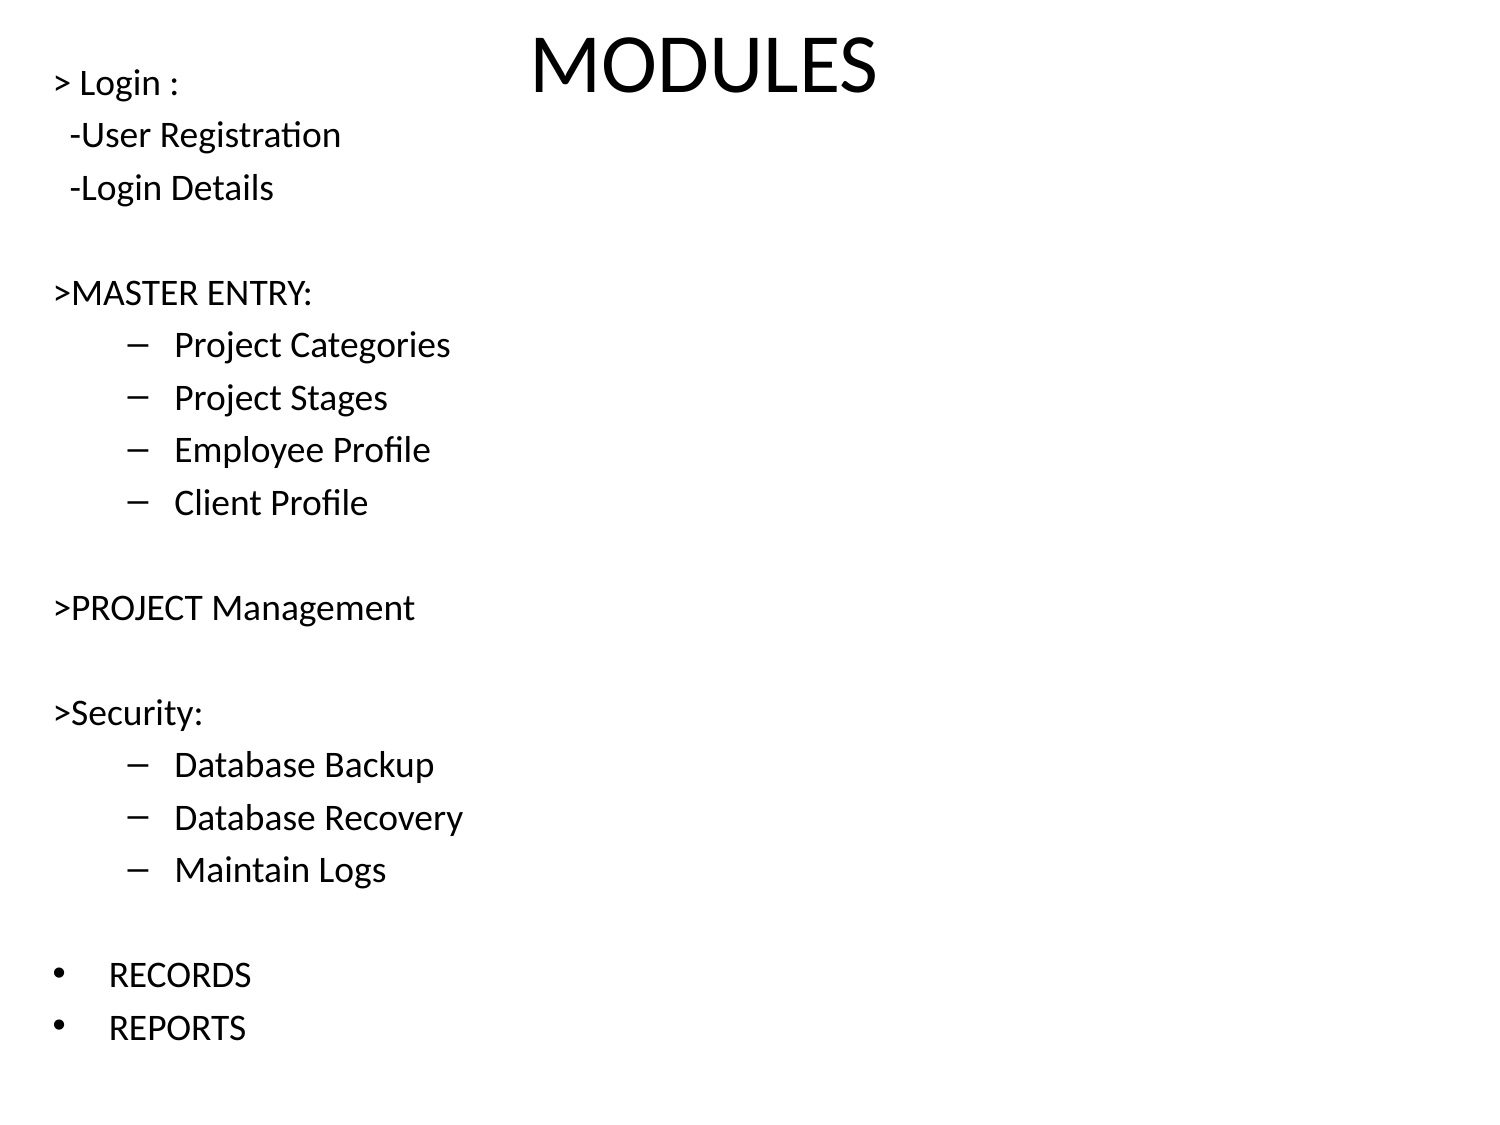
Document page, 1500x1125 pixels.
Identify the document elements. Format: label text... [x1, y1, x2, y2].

title MODULES [225, 0, 1065, 50]
list > Login : -User Registration -Login Details >MASTER ENTRY: Project Categories Project Stages Employee Profile Client Profile >PROJECT Management >Security: Database Backup Database Recovery Maintain Logs RECORDS REPORTS [37, 50, 1393, 1125]
